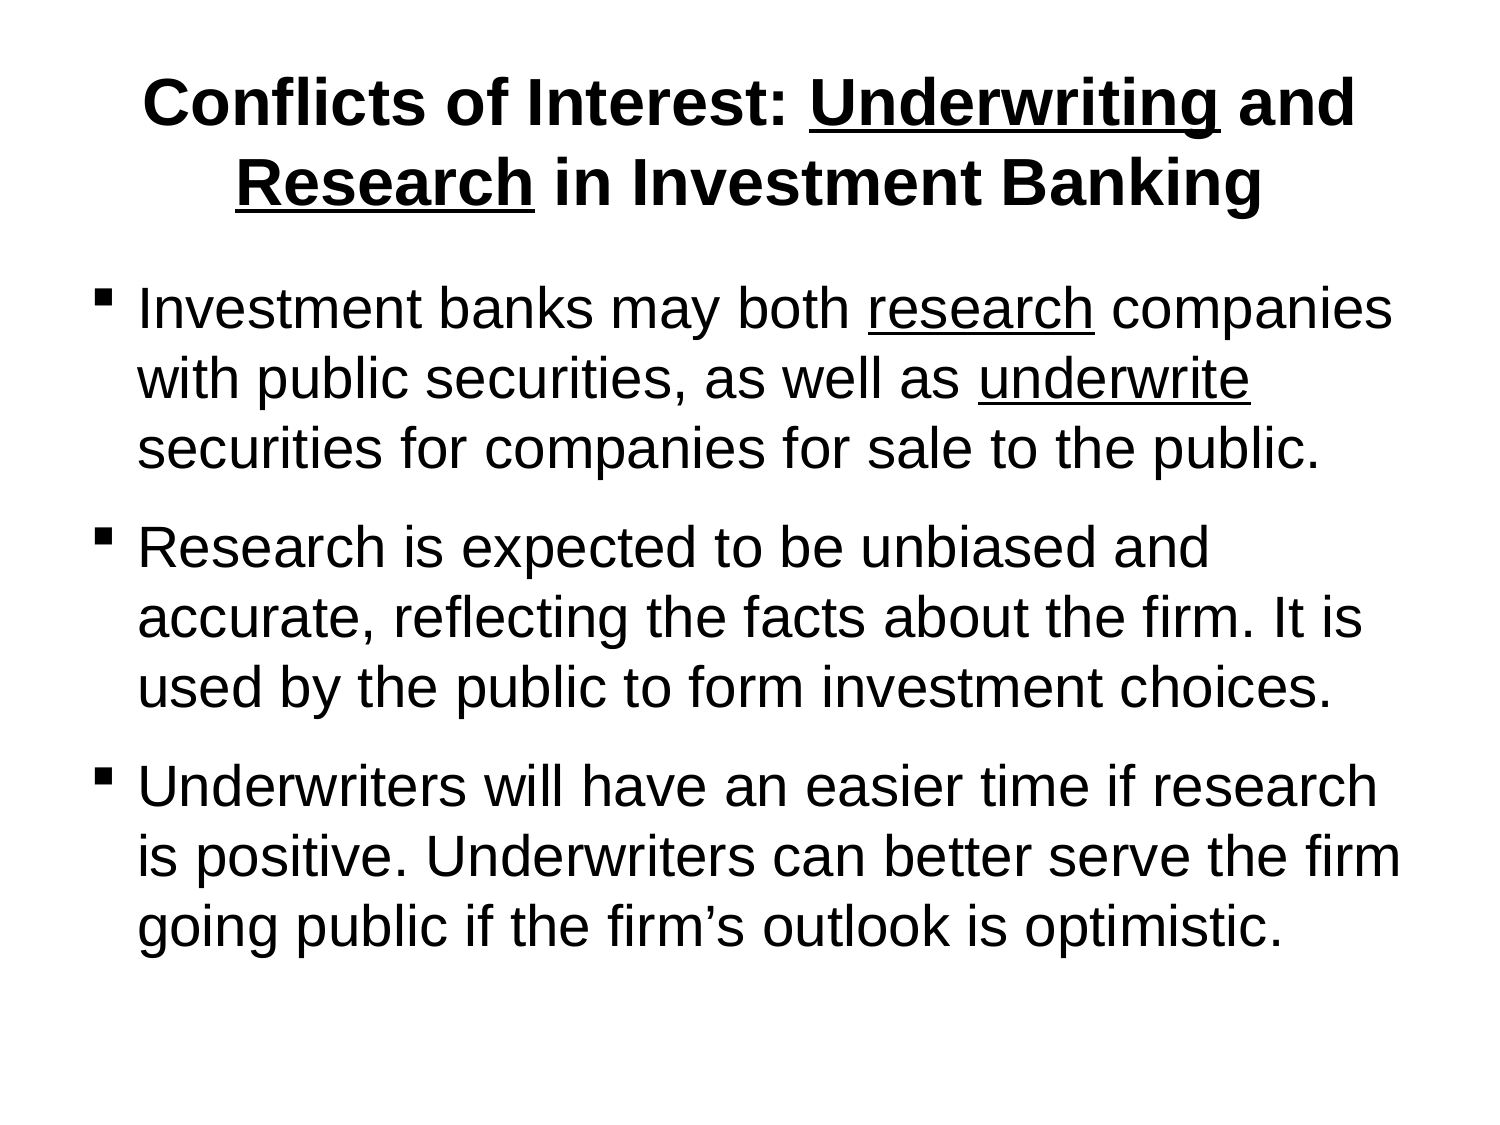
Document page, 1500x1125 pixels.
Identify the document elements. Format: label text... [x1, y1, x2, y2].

list Investment banks may both research companies with public securities, as well as underwrite securities for companies for sale to the public. Research is expected to be unbiased and accurate, reflecting the facts about the firm. It is used by the public to form investment choices. Underwriters will have an easier time if research is positive. Underwriters can better serve the firm going public if the firm’s outlook is optimistic. [75, 262, 1425, 1005]
title Conflicts of Interest: Underwriting and Research in Investment Banking [75, 45, 1425, 233]
